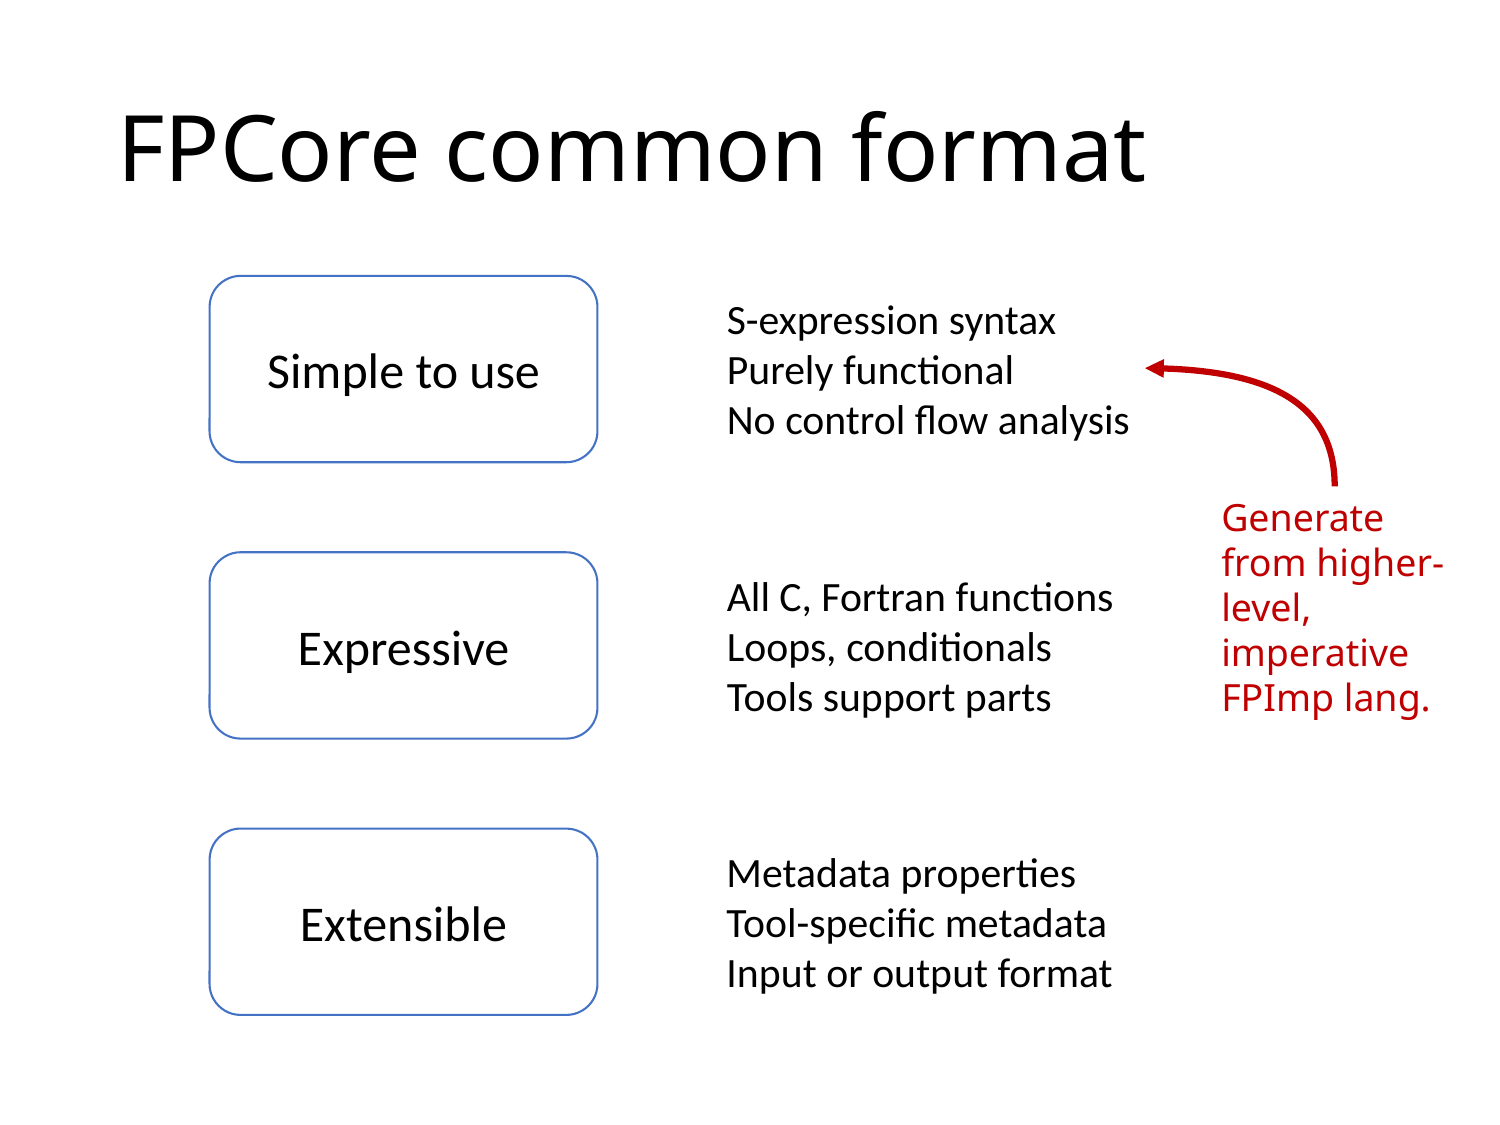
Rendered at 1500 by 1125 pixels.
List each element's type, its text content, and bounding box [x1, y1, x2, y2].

title FPCore common format [102, 70, 1396, 234]
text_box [1147, 369, 1464, 684]
text_box Metadata properties Tool-specific metadata Input or output format [711, 838, 1128, 1004]
text_box All C, Fortran functions Loops, conditionals Tools support parts [712, 562, 1129, 727]
text_box Expressive [208, 551, 599, 740]
text_box Extensible [208, 827, 599, 1016]
text_box Simple to use [208, 274, 599, 464]
text_box S-expression syntax Purely functional No control flow analysis [712, 285, 1146, 451]
